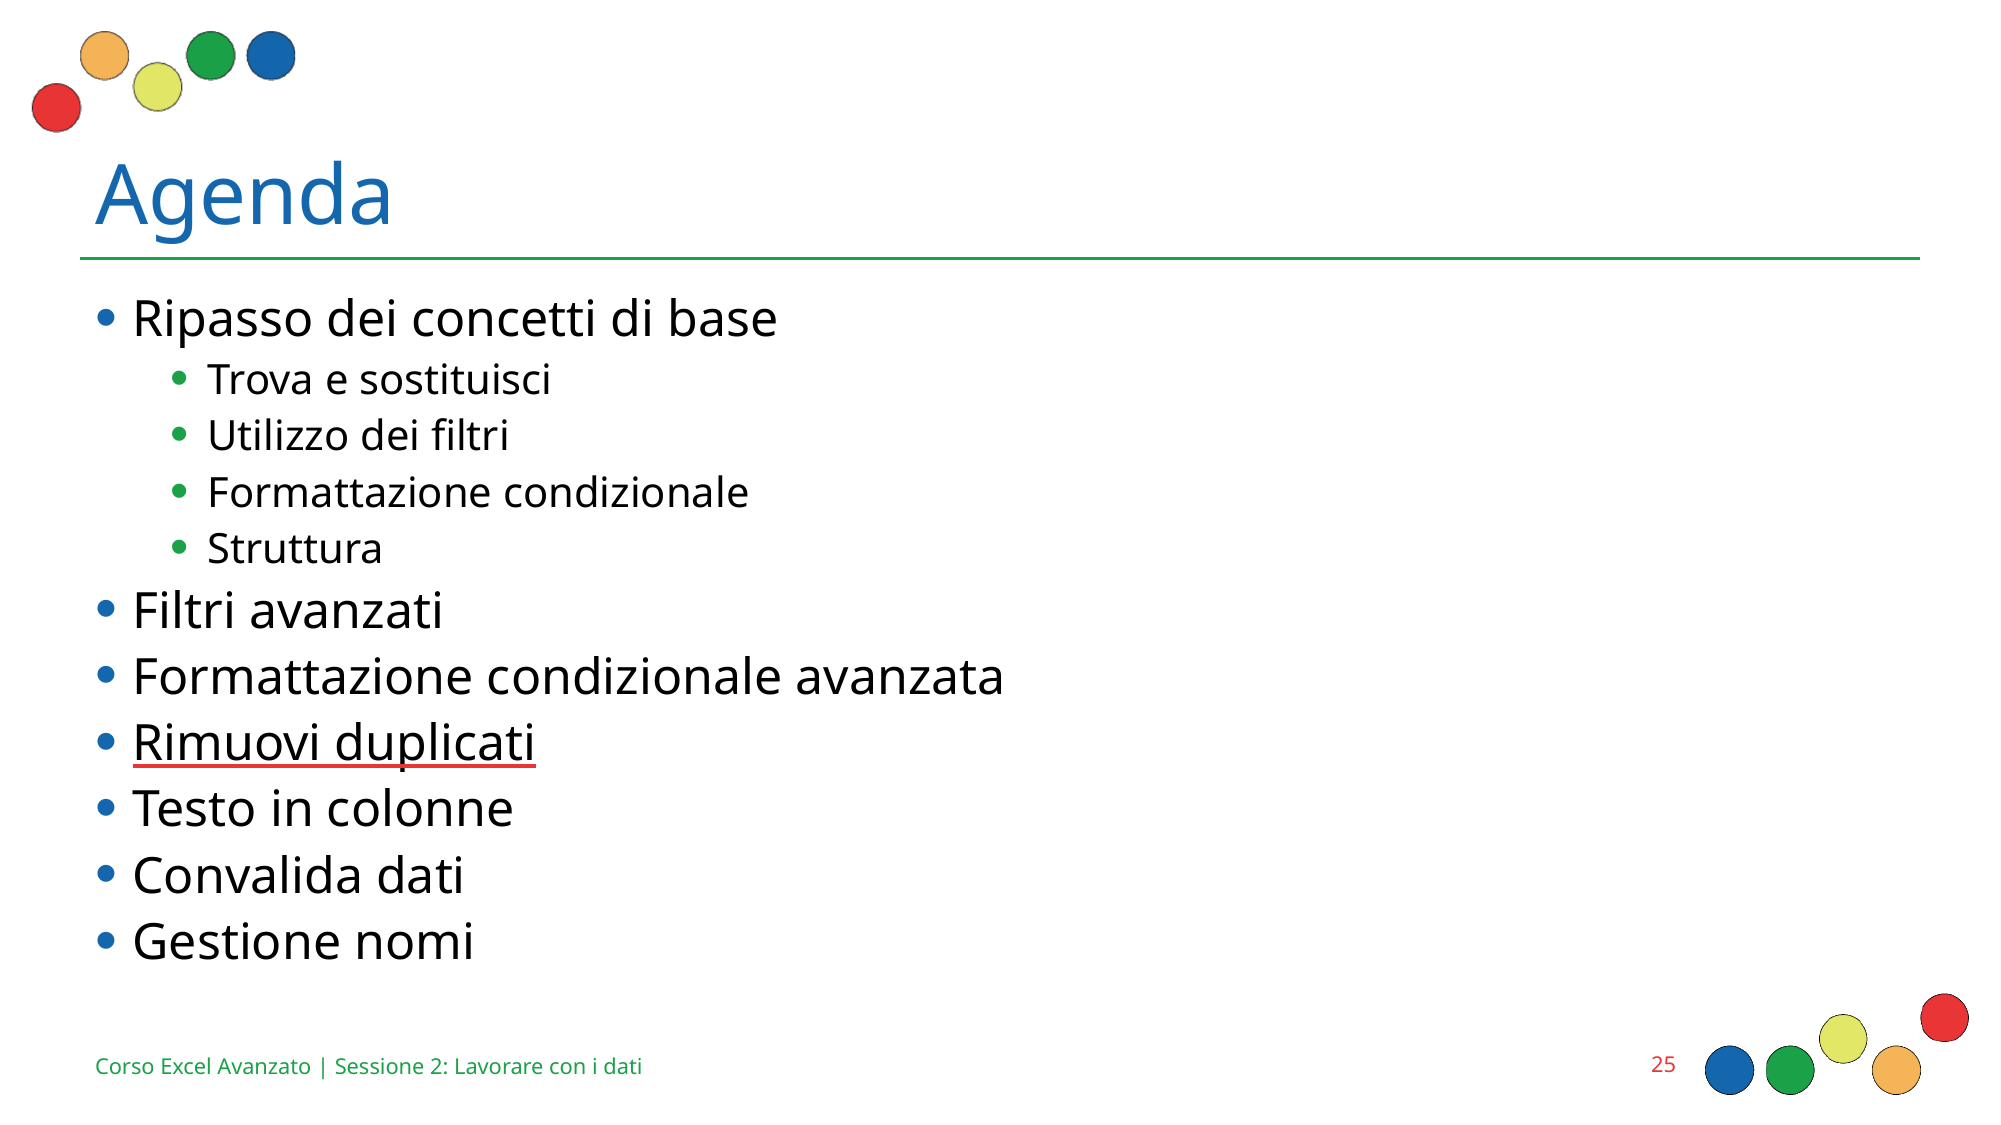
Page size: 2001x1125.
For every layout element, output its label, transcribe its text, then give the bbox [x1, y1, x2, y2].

list Ripasso dei concetti di base Trova e sostituisci Utilizzo dei filtri Formattazione condizionale Struttura Filtri avanzati Formattazione condizionale avanzata Rimuovi duplicati Testo in colonne Convalida dati Gestione nomi [80, 278, 1920, 1011]
title Agenda [80, 123, 1920, 259]
picture [29, 30, 295, 135]
slide_number 25 [1583, 1035, 1692, 1096]
picture [1704, 990, 1971, 1096]
footer Corso Excel Avanzato | Sessione 2: Lavorare con i dati [80, 1035, 1571, 1096]
